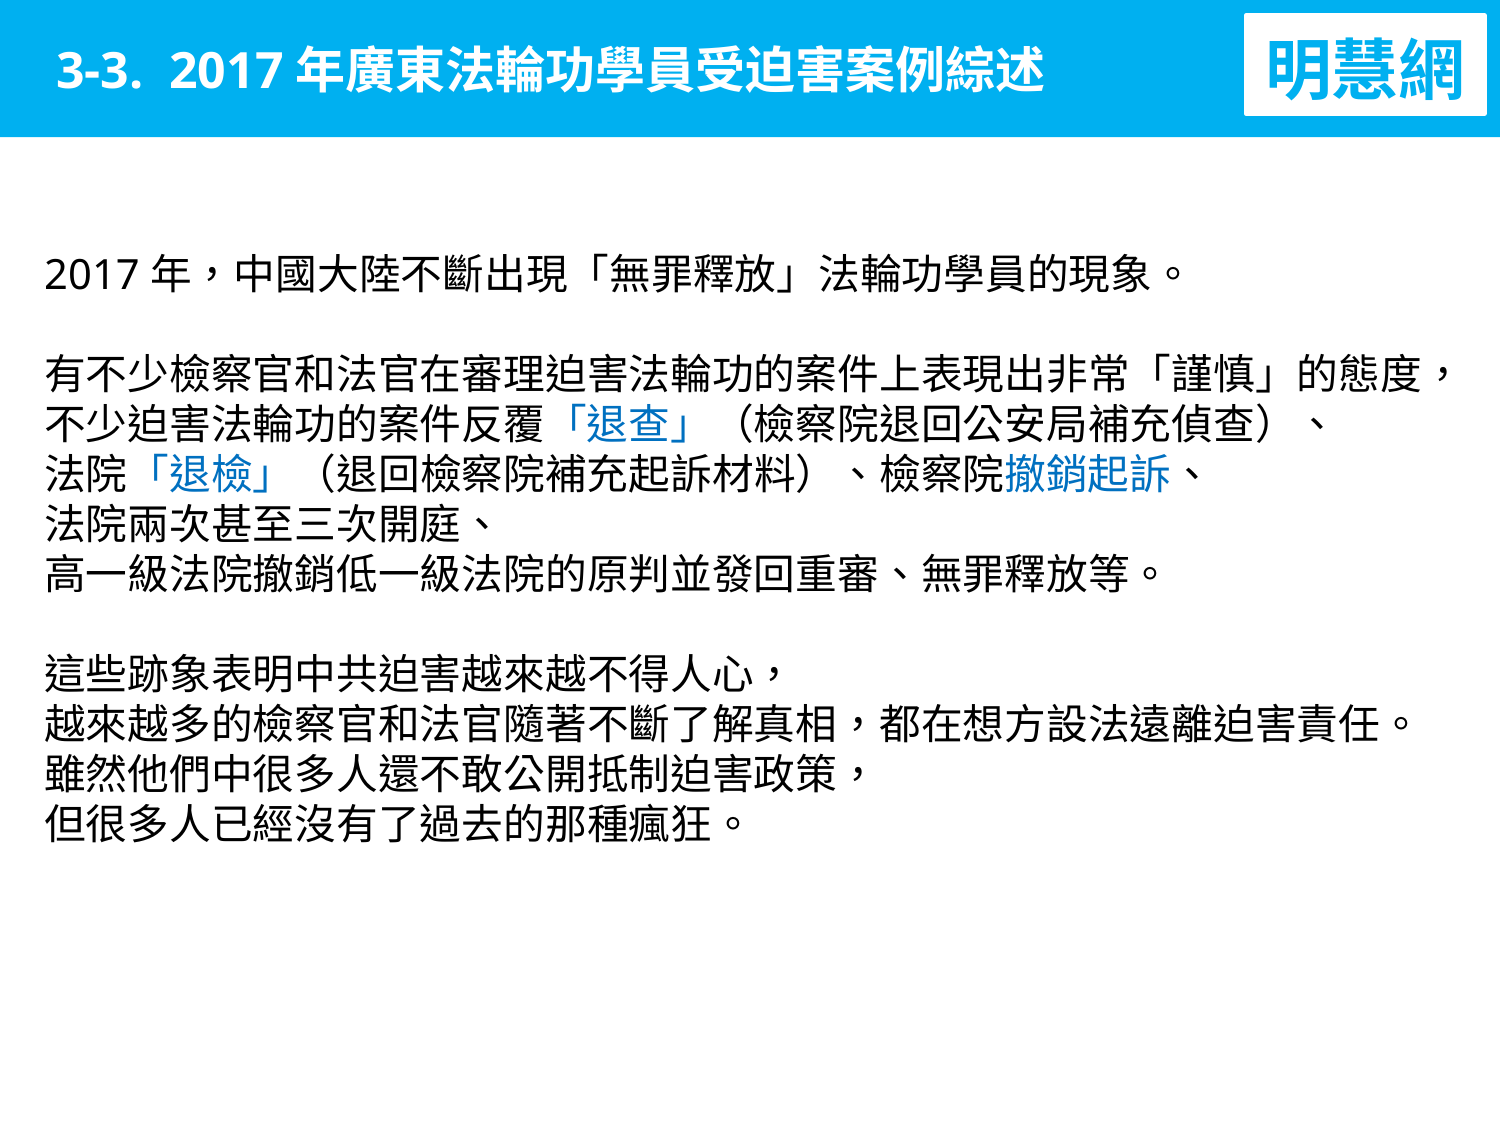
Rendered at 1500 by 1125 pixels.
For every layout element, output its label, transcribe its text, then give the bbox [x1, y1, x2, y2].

text_box 3-3. 2017年廣東法輪功學員受迫害案例綜述 [41, 30, 1173, 106]
text_box 明慧網 [1244, 13, 1487, 116]
text_box 2017年，中國大陸不斷出現「無罪釋放」法輪功學員的現象。 有不少檢察官和法官在審理迫害法輪功的案件上表現出非常「謹慎」的態度， 不少迫害法輪功的案件反覆「退查」（檢察院退回公安局補充偵查）、 法院「退檢」（退回檢察院補充起訴材料）、檢察院撤銷起訴、 法院兩次甚至三次開庭、 高一級法院撤銷低一級法院的原判並發回重審、無罪釋放等。 這些跡象表明中共迫害越來越不得人心， 越來越多的檢察官和法官隨著不斷了解真相，都在想方設法遠離迫害責任。 雖然他們中很多人還不敢公開抵制迫害政策， 但很多人已經沒有了過去的那種瘋狂。 [29, 190, 1452, 856]
text_box [0, 0, 1500, 138]
